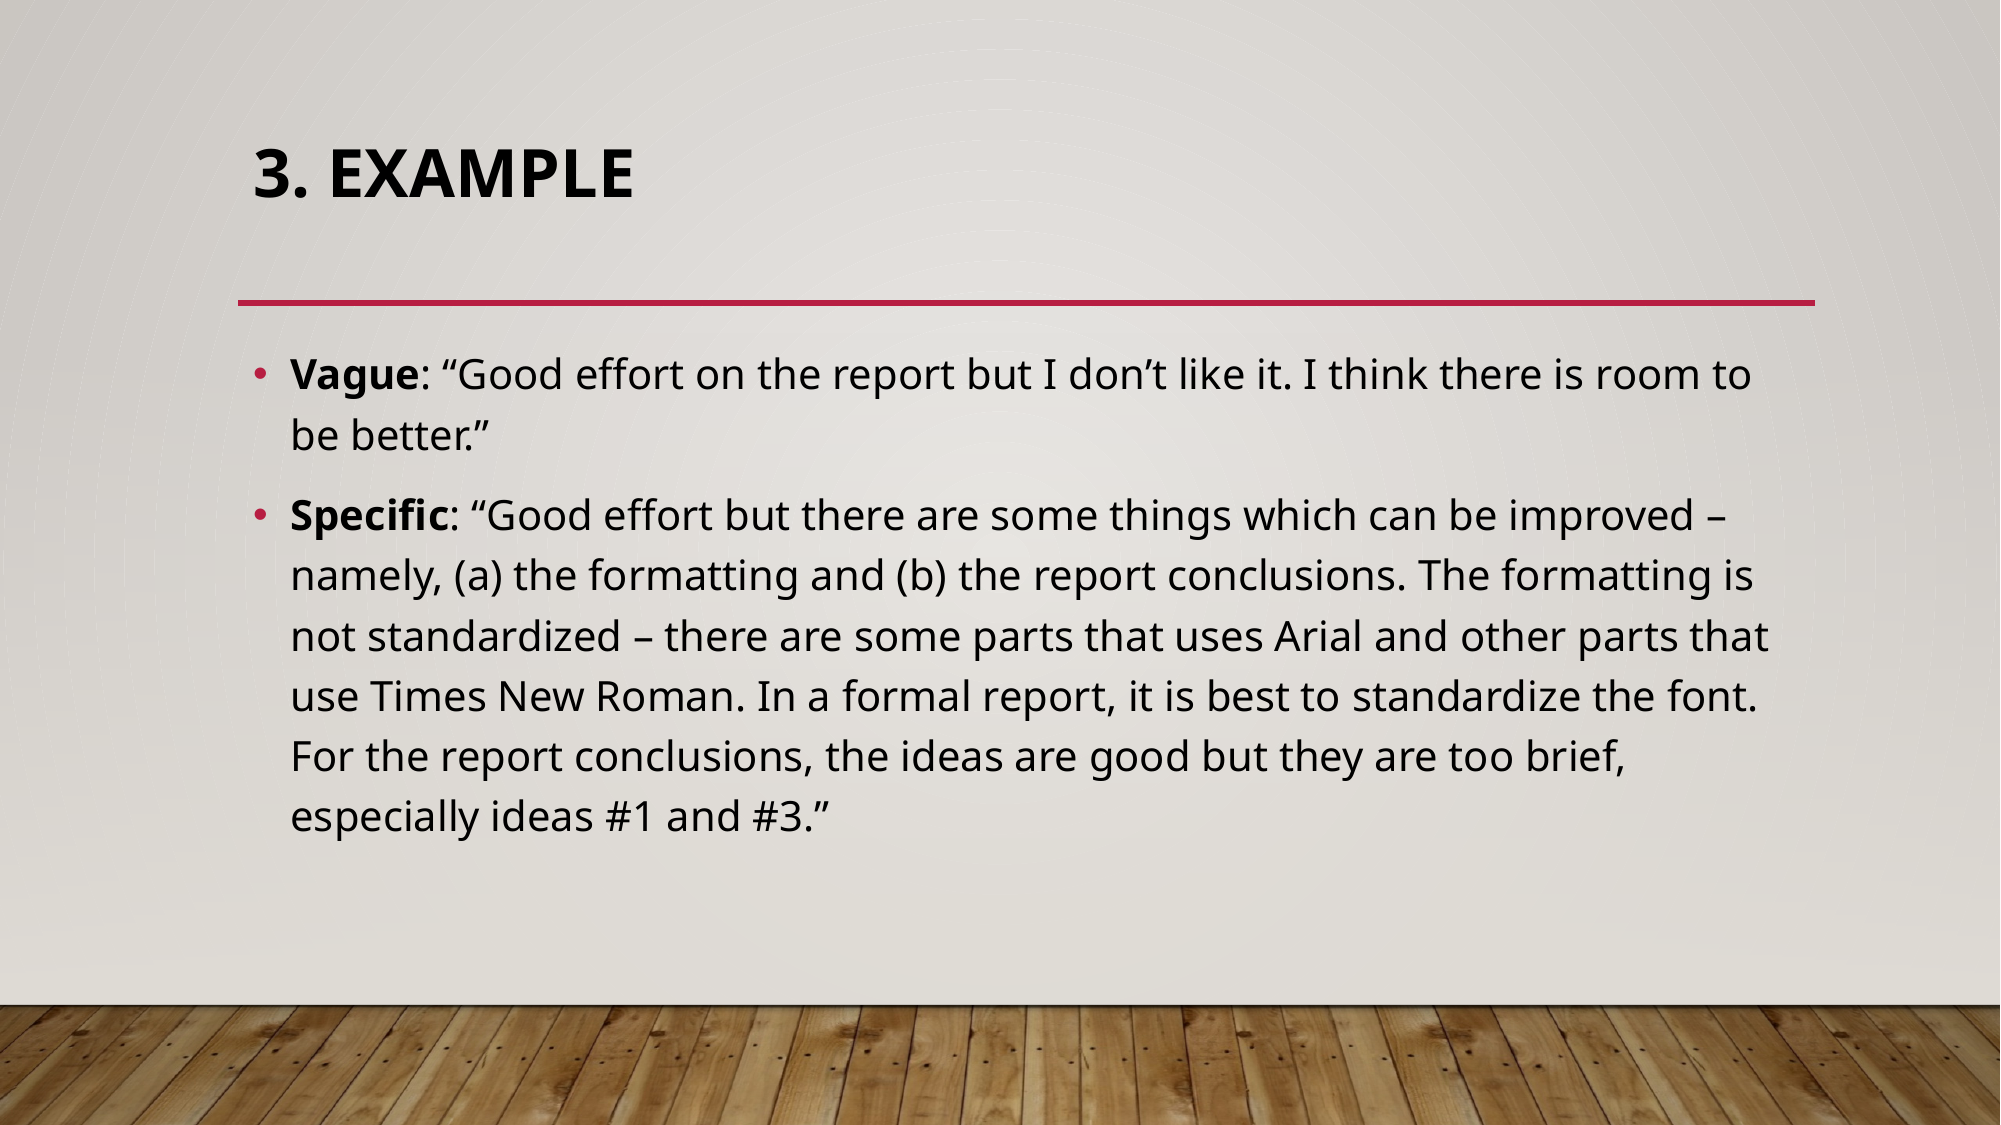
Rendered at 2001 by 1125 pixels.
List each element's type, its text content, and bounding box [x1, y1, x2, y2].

title 3. Example [238, 131, 1814, 305]
picture [0, 1005, 2000, 1125]
list Vague: “Good effort on the report but I don’t like it. I think there is room to be better.” Specific: “Good effort but there are some things which can be improved – namely, (a) the formatting and (b) the report conclusions. The formatting is not standardized – there are some parts that uses Arial and other parts that use Times New Roman. In a formal report, it is best to standardize the font. For the report conclusions, the ideas are good but they are too brief, especially ideas #1 and #3.” [238, 330, 1814, 897]
